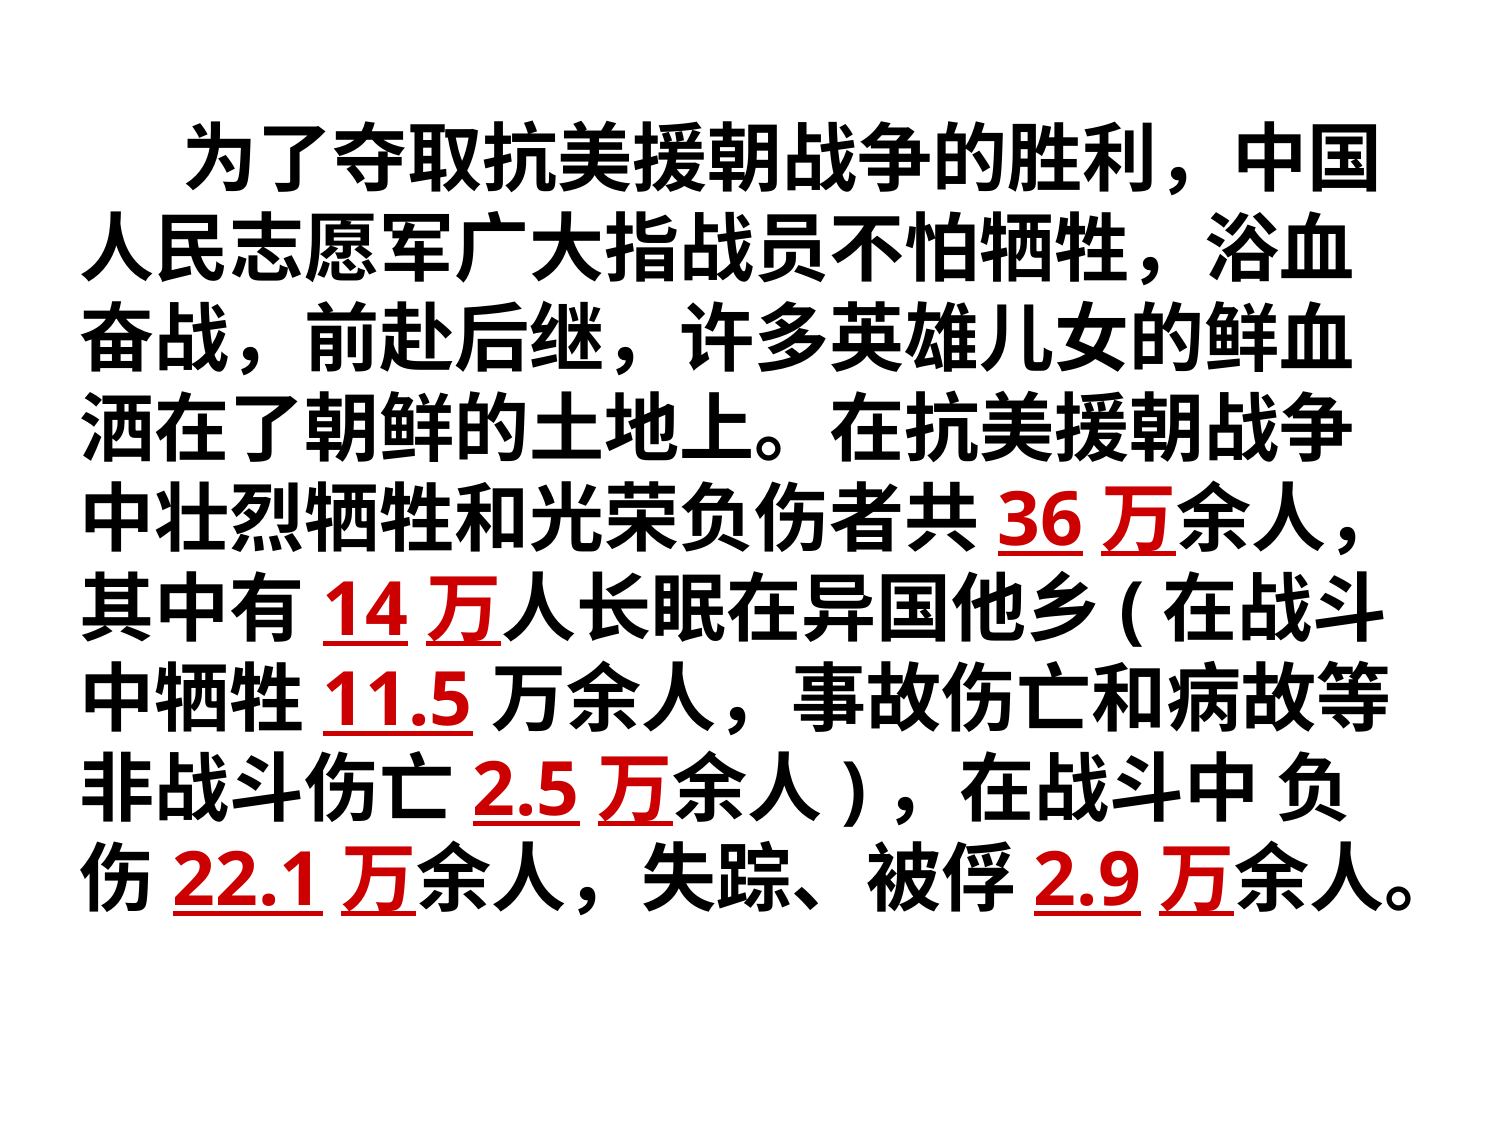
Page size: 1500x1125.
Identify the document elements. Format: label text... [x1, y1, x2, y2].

text_box 为了夺取抗美援朝战争的胜利，中国人民志愿军广大指战员不怕牺牲，浴血奋战，前赴后继，许多英雄儿女的鲜血洒在了朝鲜的土地上。在抗美援朝战争中壮烈牺牲和光荣负伤者共36万余人，其中有14万人长眠在异国他乡(在战斗中牺牲11.5万余人，事故伤亡和病故等非战斗伤亡2.5万余人)，在战斗中 负伤22.1万余人，失踪、被俘2.9万余人。 [64, 102, 1424, 1018]
